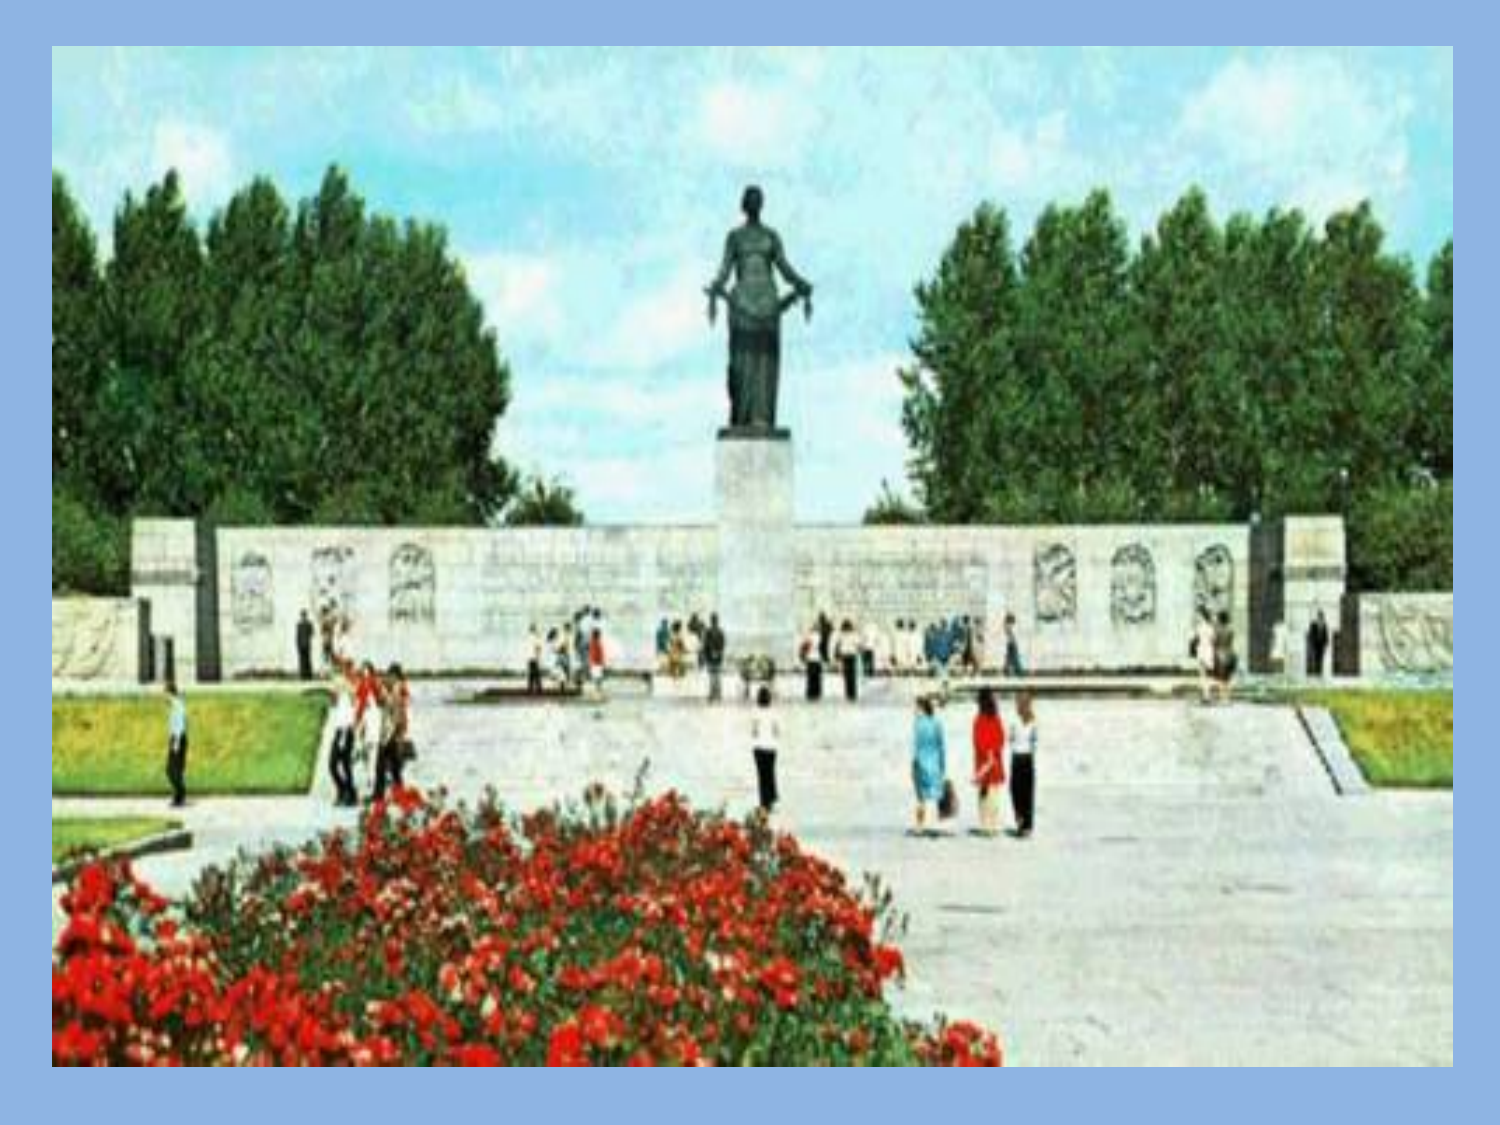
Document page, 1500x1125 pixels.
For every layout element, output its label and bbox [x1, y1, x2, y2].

picture [52, 46, 1453, 1067]
